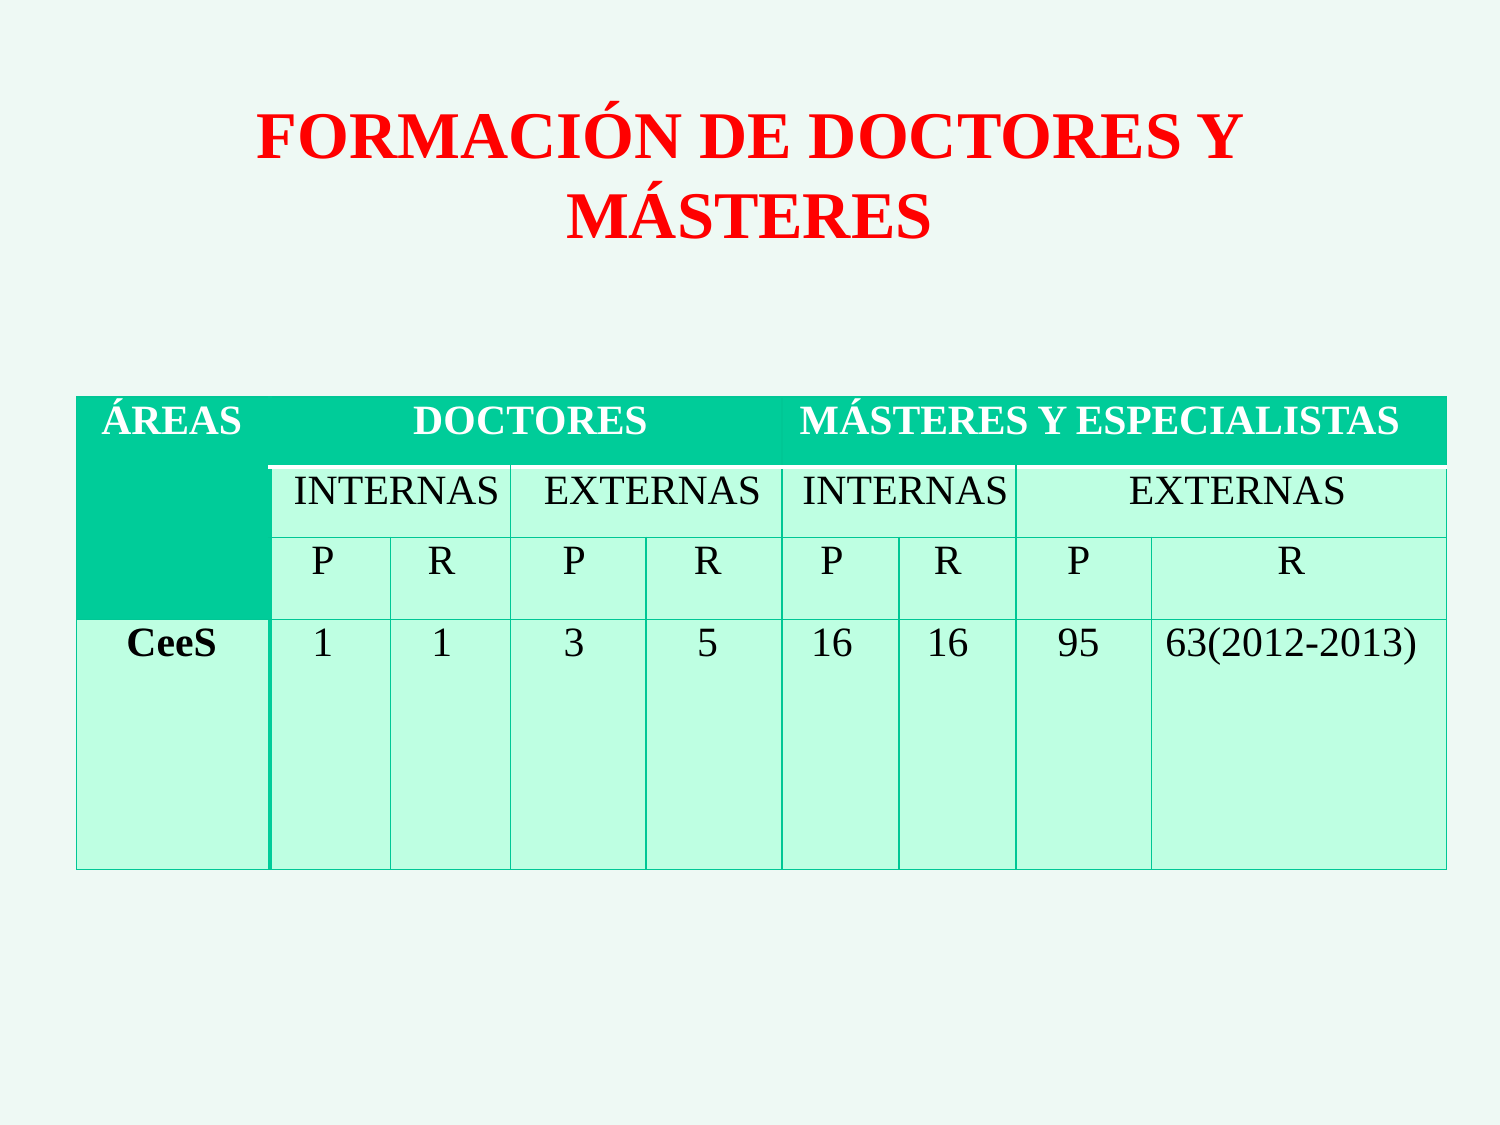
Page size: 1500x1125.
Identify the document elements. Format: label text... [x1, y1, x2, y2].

table_header MÁSTERES Y ESPECIALISTAS [783, 398, 1446, 465]
table_header DOCTORES [272, 398, 781, 465]
table_cell 5 [647, 620, 781, 869]
table_cell 63(2012-2013) [1152, 620, 1446, 869]
table_cell CeeS [77, 620, 268, 869]
table_cell R [647, 538, 781, 619]
table_cell 1 [272, 620, 390, 869]
table_cell R [900, 538, 1015, 619]
table_cell 3 [511, 620, 645, 869]
table_cell P [511, 538, 645, 619]
table_cell INTERNAS [783, 469, 1015, 537]
table_cell 16 [900, 620, 1015, 869]
title FORMACIÓN DE DOCTORES Y MÁSTERES [112, 78, 1388, 266]
table_cell 1 [391, 620, 510, 869]
table_cell 16 [783, 620, 898, 869]
table_cell EXTERNAS [511, 469, 781, 537]
table_cell P [783, 538, 898, 619]
table_cell P [1017, 538, 1151, 619]
table_cell INTERNAS [272, 469, 510, 537]
table_cell P [272, 538, 390, 619]
table_cell EXTERNAS [1017, 469, 1446, 537]
table_cell R [1152, 538, 1446, 619]
table_header ÁREAS [77, 398, 268, 619]
table_cell 95 [1017, 620, 1151, 869]
table_cell R [391, 538, 510, 619]
